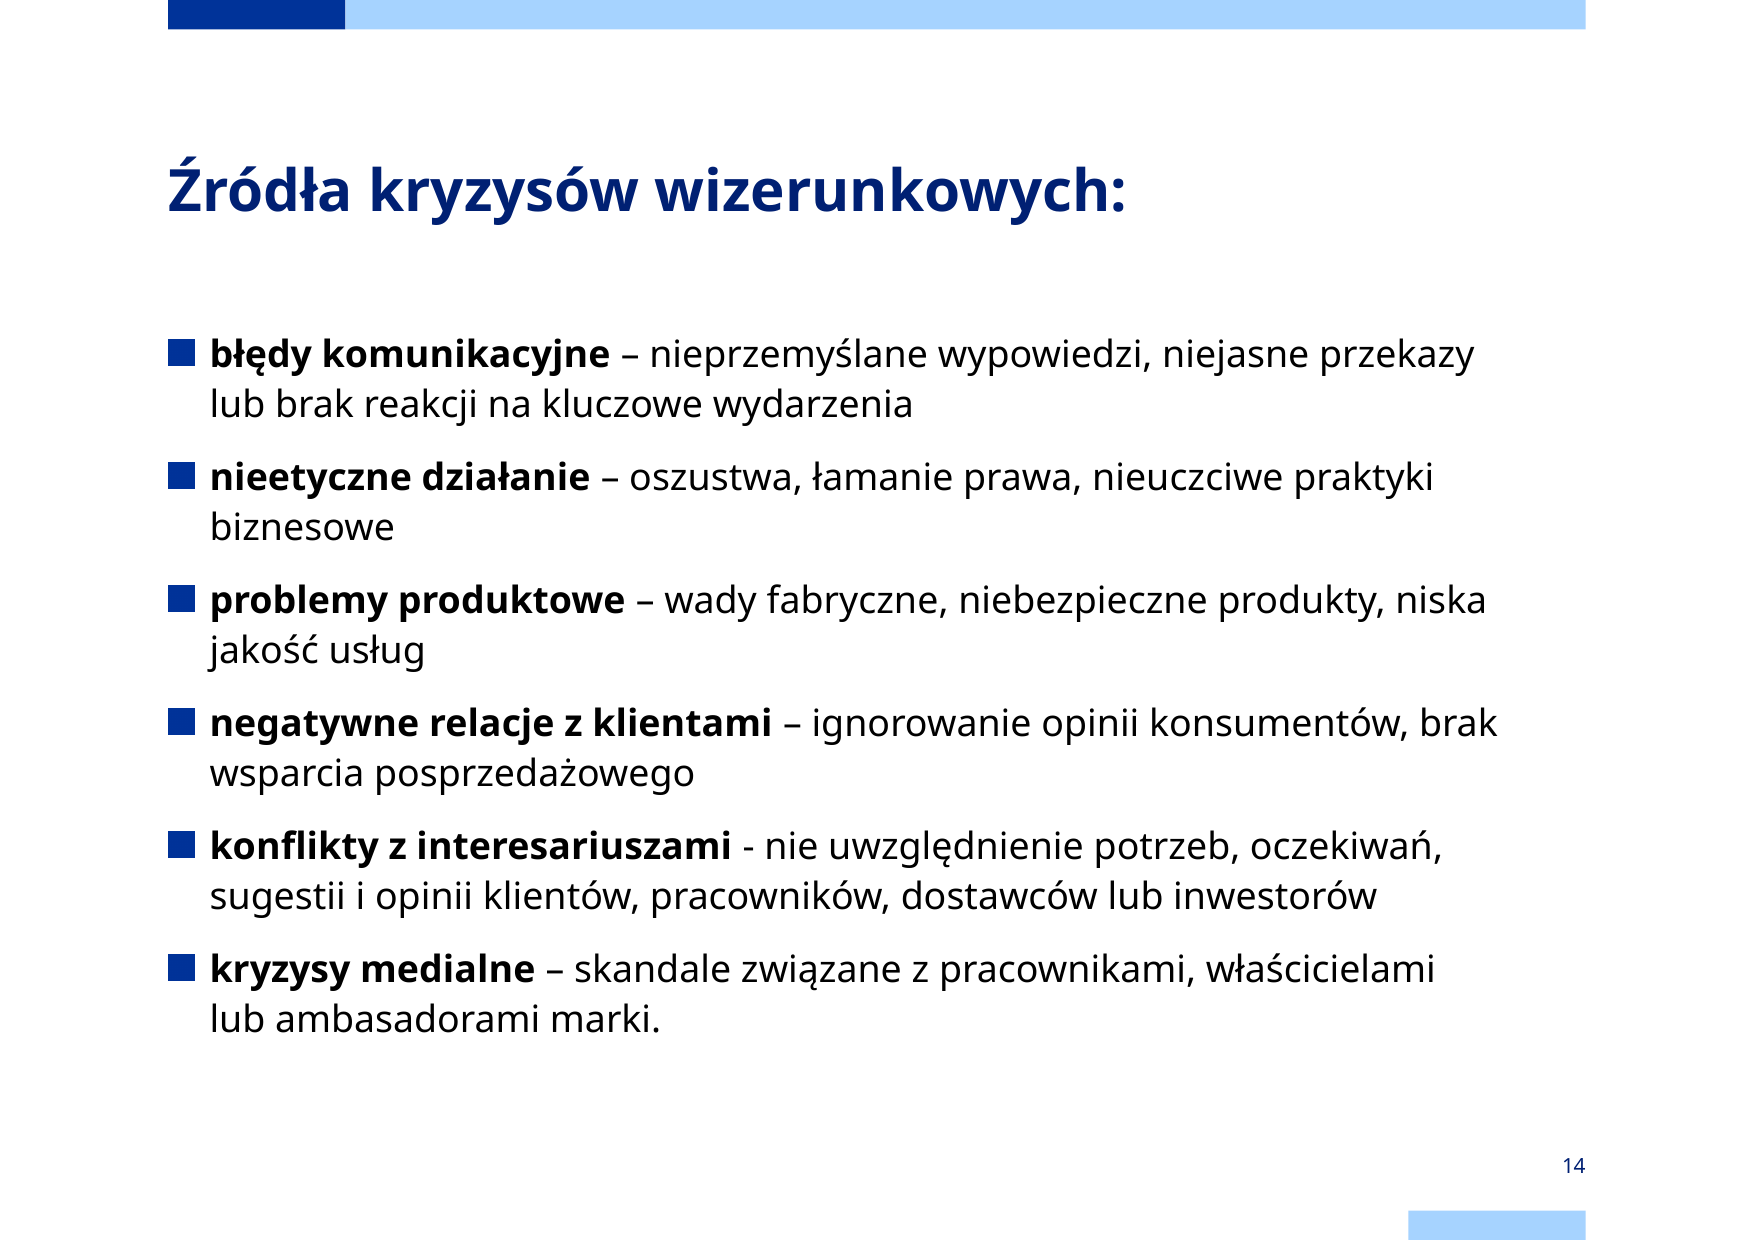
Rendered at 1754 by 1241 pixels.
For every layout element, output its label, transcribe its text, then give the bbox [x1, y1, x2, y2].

picture [168, 462, 195, 489]
picture [168, 339, 195, 366]
slide_number 14 [1408, 1151, 1586, 1182]
picture [168, 954, 195, 981]
title Źródła kryzysów wizerunkowych: [168, 147, 1586, 324]
picture [168, 708, 195, 735]
list błędy komunikacyjne – nieprzemyślane wypowiedzi, niejasne przekazy lub brak reakcji na kluczowe wydarzenia nieetyczne działanie – oszustwa, łamanie prawa, nieuczciwe praktyki biznesowe problemy produktowe – wady fabryczne, niebezpieczne produkty, niska jakość usług negatywne relacje z klientami – ignorowanie opinii konsumentów, brak wsparcia posprzedażowego konflikty z interesariuszami - nie uwzględnienie potrzeb, oczekiwań, sugestii i opinii klientów, pracowników, dostawców lub inwestorów kryzysy medialne – skandale związane z pracownikami, właścicielami lub ambasadorami marki. [168, 324, 1586, 1093]
picture [168, 585, 195, 612]
picture [168, 831, 195, 858]
